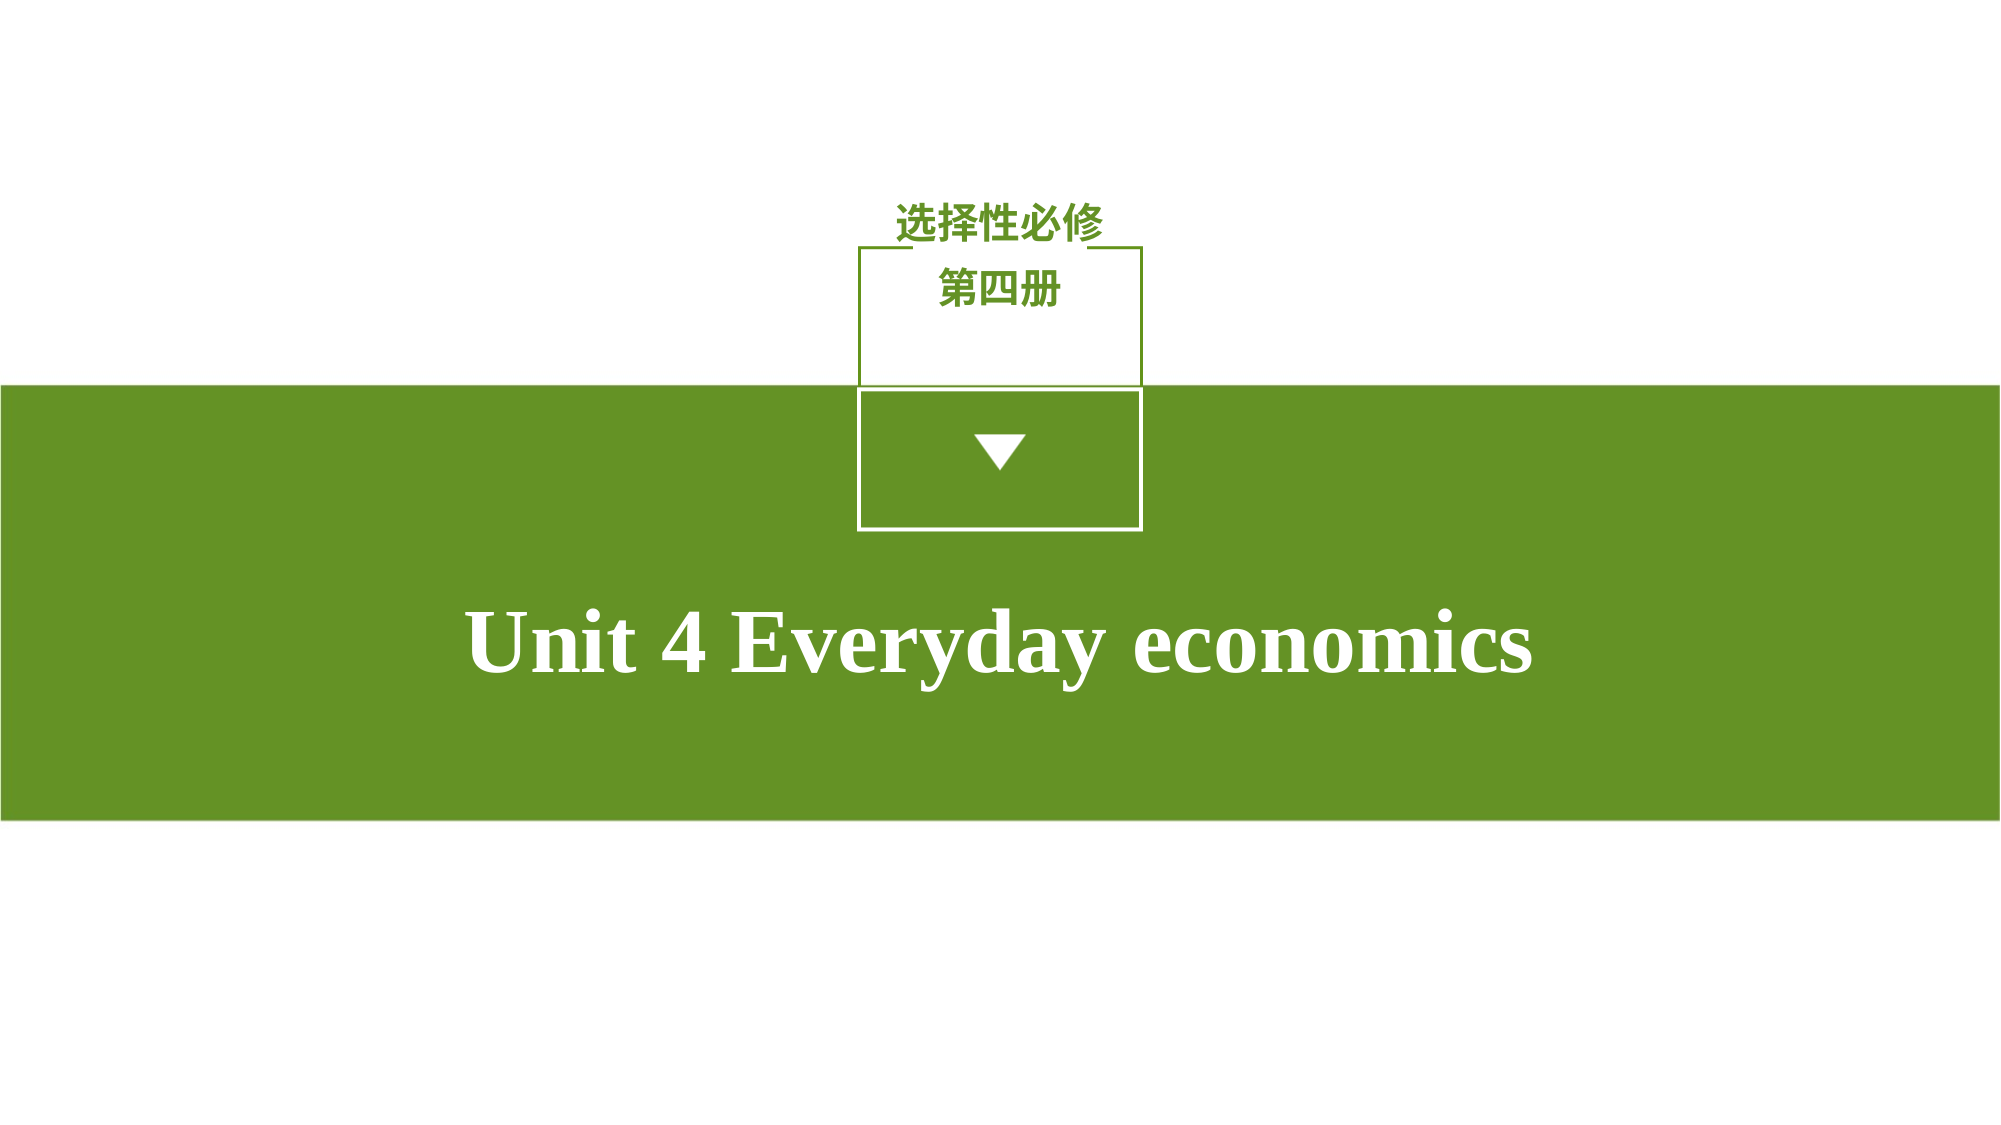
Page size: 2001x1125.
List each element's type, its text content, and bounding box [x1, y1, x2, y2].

text_box 选择性必修第四册 [880, 181, 1119, 312]
text_box Unit 4 Everyday economics [0, 572, 2000, 699]
picture [0, 699, 2000, 1125]
picture [0, 0, 2000, 572]
